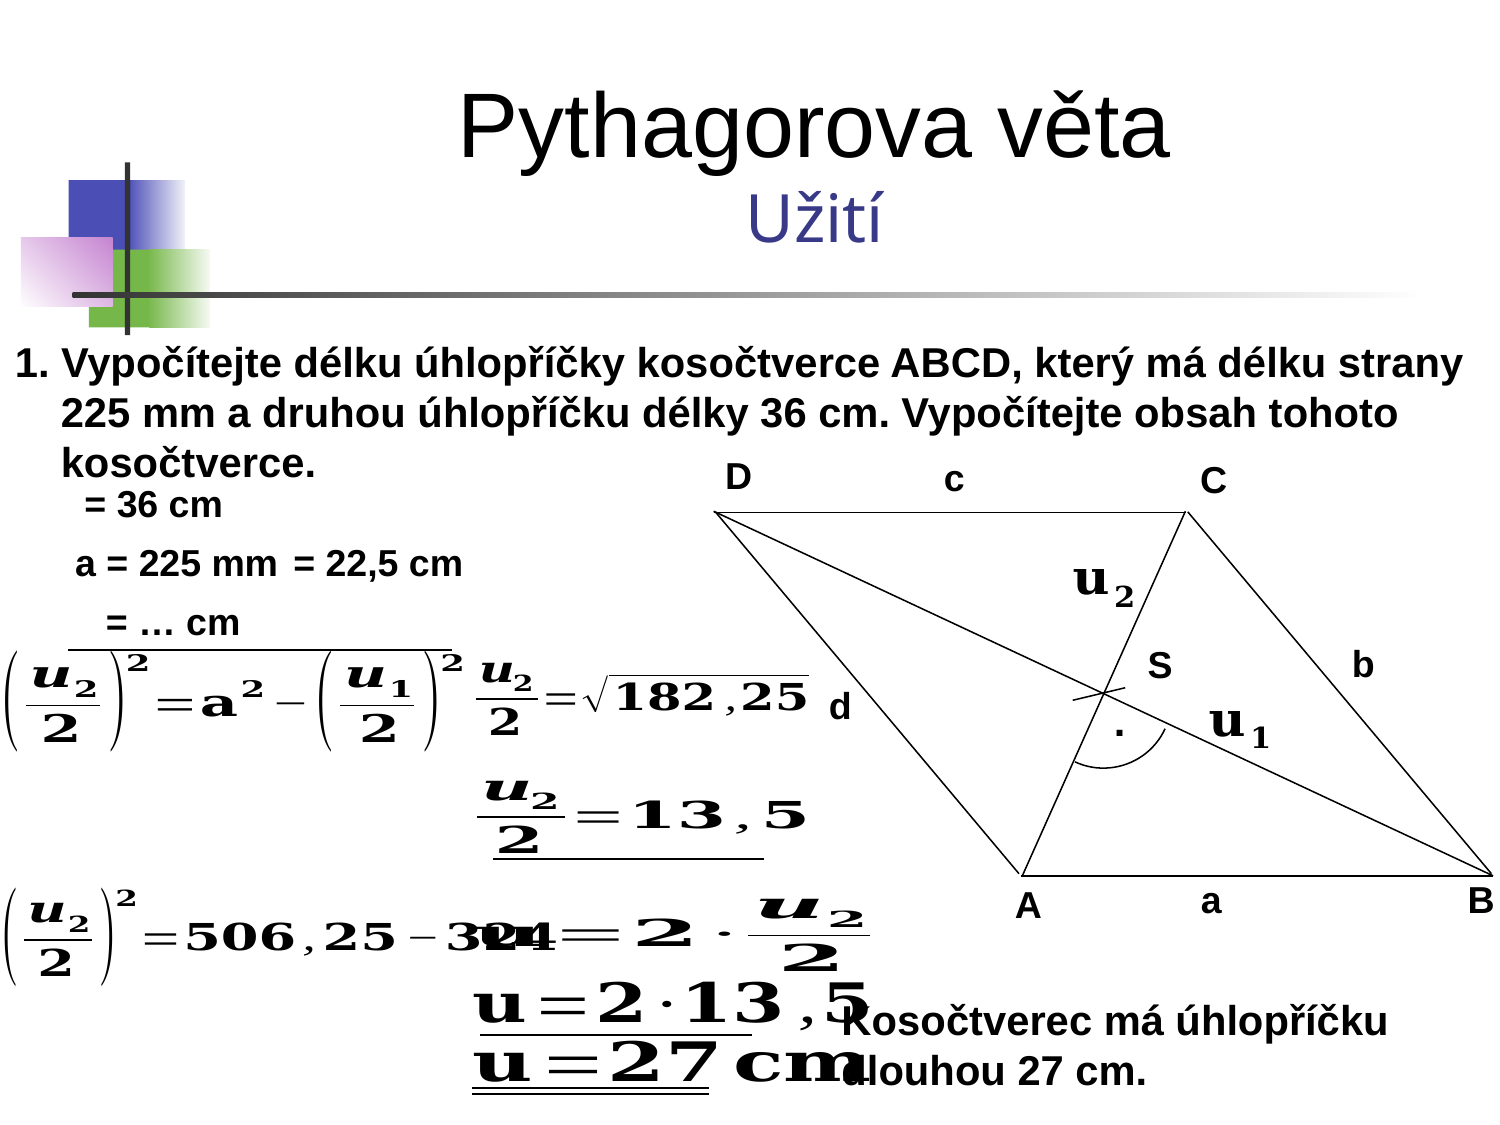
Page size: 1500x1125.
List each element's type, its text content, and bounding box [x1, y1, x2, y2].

text_box 1. Vypočítejte délku úhlopříčky kosočtverce ABCD, který má délku strany 225 mm a druhou úhlopříčku délky 36 cm. Vypočítejte obsah tohoto kosočtverce. [0, 328, 1500, 493]
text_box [713, 510, 1020, 877]
text_box Kosočtverec má úhlopříčku dlouhou 27 cm. [826, 986, 1476, 1101]
text_box B [1452, 883, 1495, 929]
text_box a [1186, 885, 1228, 929]
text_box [1187, 510, 1494, 877]
text_box Pythagorova věta Užití [206, 58, 1424, 263]
text_box a = 225 mm [60, 531, 278, 592]
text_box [1072, 687, 1126, 701]
text_box C [1185, 449, 1227, 509]
text_box = 22,5 cm [278, 531, 479, 592]
text_box D [710, 444, 752, 505]
text_box A [999, 884, 1042, 934]
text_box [1021, 510, 1186, 877]
text_box c [929, 446, 971, 506]
